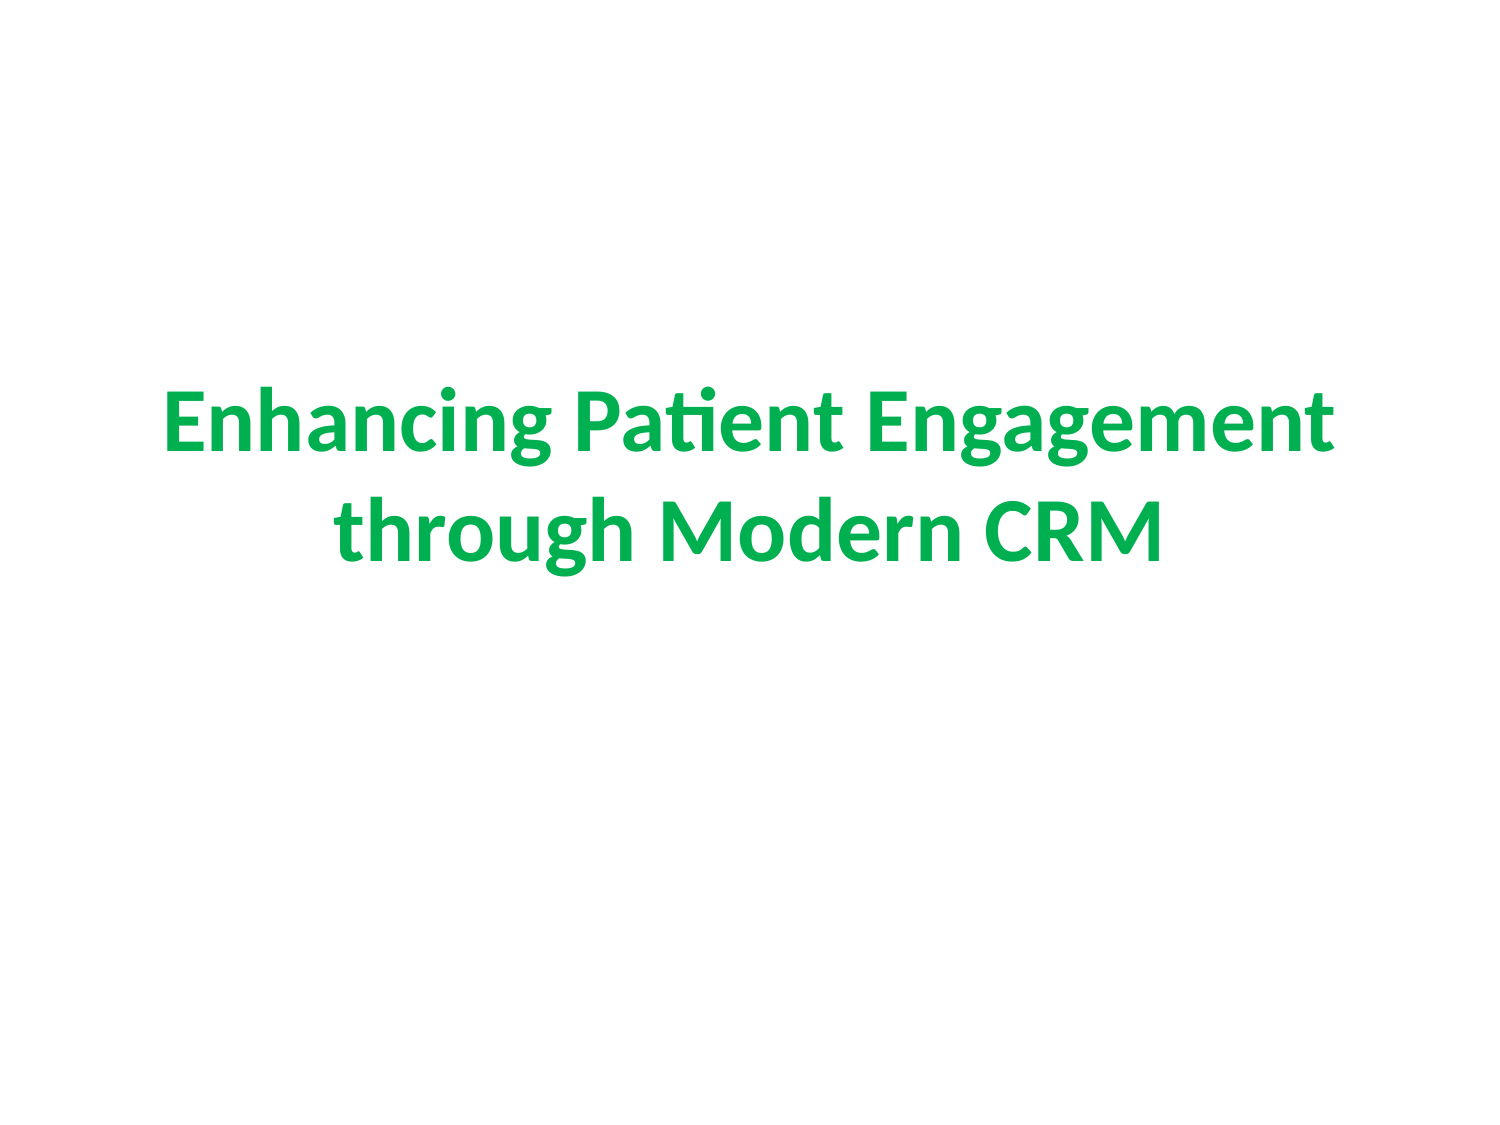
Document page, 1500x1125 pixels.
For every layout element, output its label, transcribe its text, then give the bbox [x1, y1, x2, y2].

title Enhancing Patient Engagement through Modern CRM [112, 349, 1388, 591]
